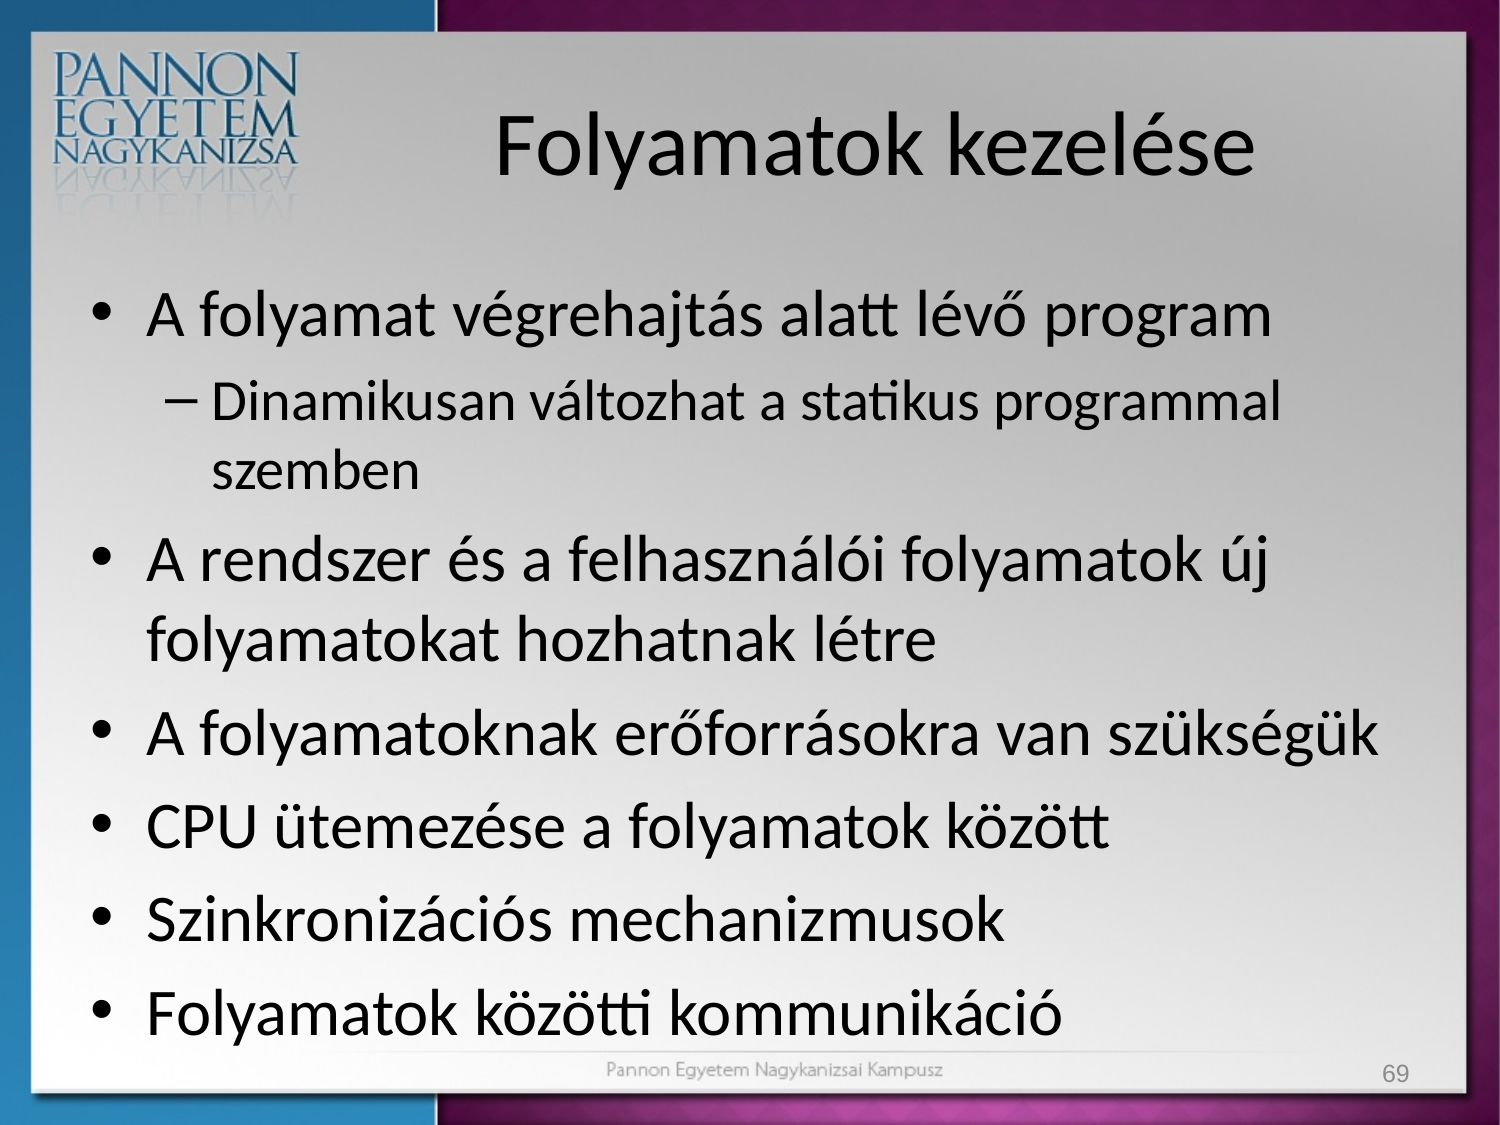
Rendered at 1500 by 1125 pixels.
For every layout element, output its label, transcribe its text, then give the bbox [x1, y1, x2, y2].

list A folyamat végrehajtás alatt lévő program Dinamikusan változhat a statikus programmal szemben A rendszer és a felhasználói folyamatok új folyamatokat hozhatnak létre A folyamatoknak erőforrásokra van szükségük CPU ütemezése a folyamatok között Szinkronizációs mechanizmusok Folyamatok közötti kommunikáció [75, 262, 1425, 1075]
title Folyamatok kezelése [328, 45, 1425, 233]
picture [0, 0, 1500, 1125]
slide_number 69 [1074, 1042, 1425, 1103]
